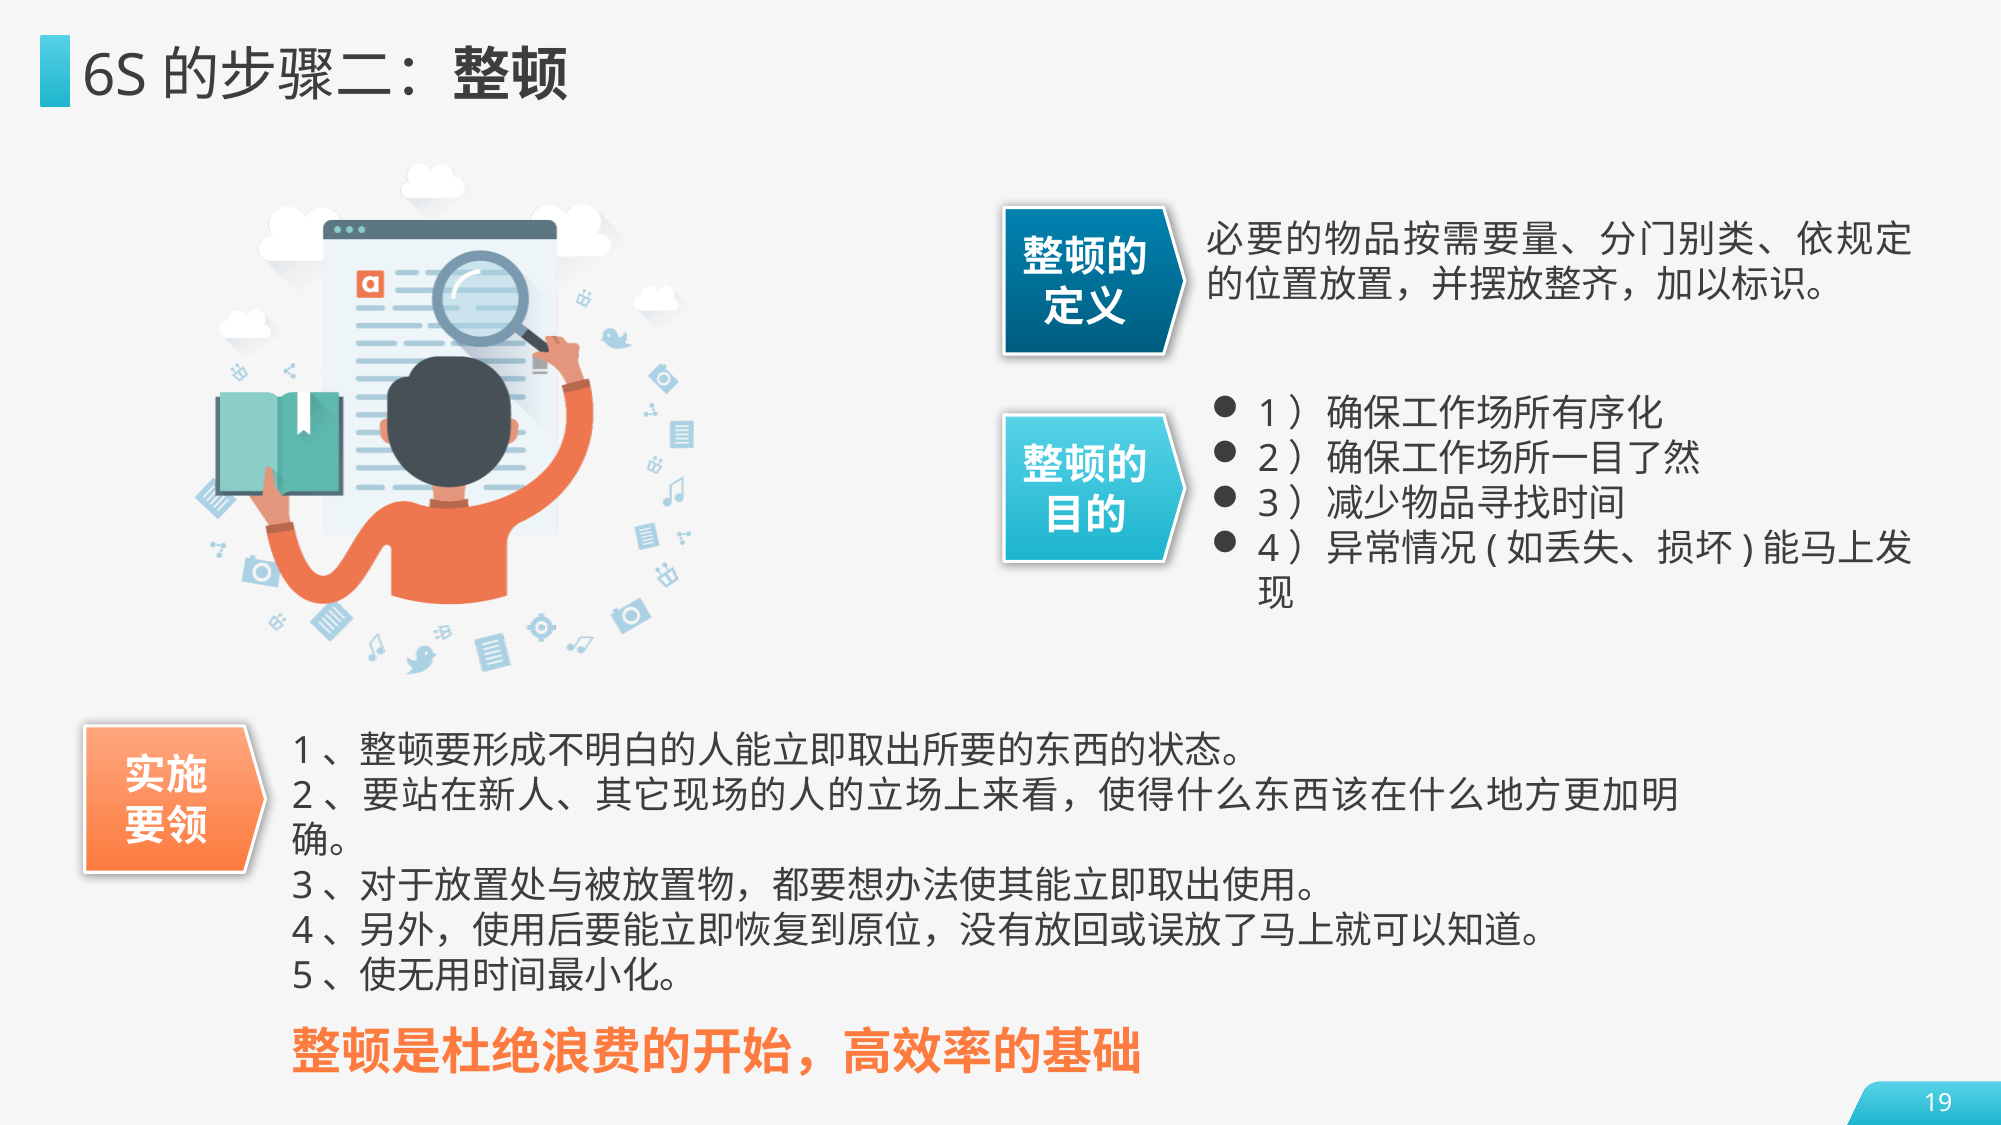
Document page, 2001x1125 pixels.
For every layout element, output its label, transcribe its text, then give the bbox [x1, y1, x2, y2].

text_box [40, 35, 70, 107]
text_box 6S的步骤二：整顿 [82, 36, 1120, 107]
picture [192, 144, 727, 680]
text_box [84, 725, 266, 873]
text_box 必要的物品按需要量、分门别类、依规定的位置放置，并摆放整齐，加以标识。 [1191, 207, 1928, 313]
text_box 整顿是杜绝浪费的开始，高效率的基础 [277, 1012, 1228, 1088]
text_box 1）确保工作场所有序化 2）确保工作场所一目了然 3）减少物品寻找时间 4）异常情况(如丢失、损坏)能马上发现 [1196, 381, 1928, 622]
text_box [996, 414, 1186, 562]
text_box 1、整顿要形成不明白的人能立即取出所要的东西的状态。 2、要站在新人、其它现场的人的立场上来看，使得什么东西该在什么地方更加明确。 3、对于放置处与被放置物，都要想办法使其能立即取出使用。 4、另外，使用后要能立即恢复到原位，没有放回或误放了马上就可以知道。 5、使无用时间最小化。 [277, 719, 1694, 1004]
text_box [996, 207, 1186, 355]
